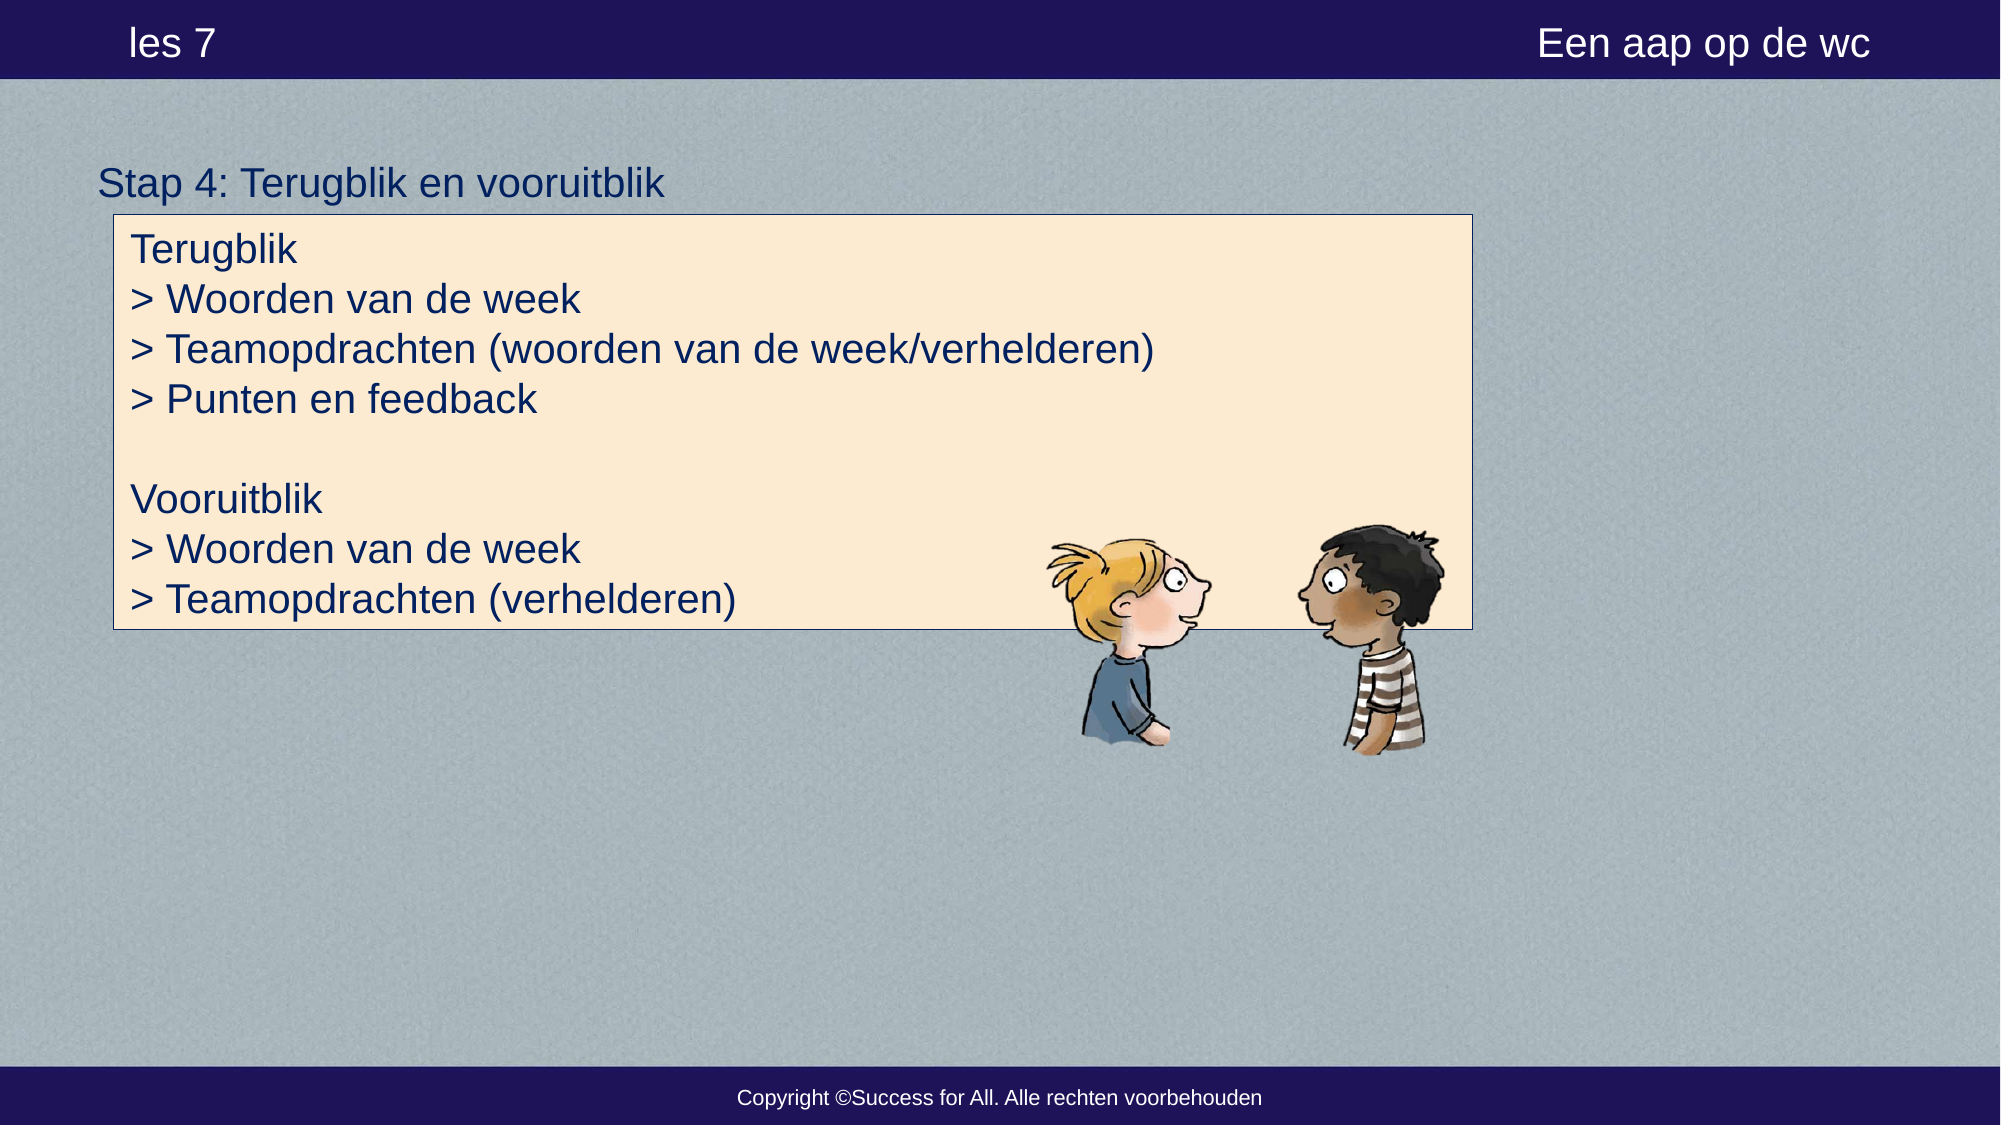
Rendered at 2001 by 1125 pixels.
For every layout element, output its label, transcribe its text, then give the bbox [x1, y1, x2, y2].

text_box Copyright ©Success for All. Alle rechten voorbehouden [0, 1076, 2000, 1125]
text_box les 7 [114, 8, 354, 73]
text_box Terugblik > Woorden van de week > Teamopdrachten (woorden van de week/verhelderen) > Punten en feedback Vooruitblik > Woorden van de week > Teamopdrachten (verhelderen) [113, 214, 1473, 630]
text_box Stap 4: Terugblik en vooruitblik [82, 148, 875, 214]
text_box Een aap op de wc [999, 8, 1886, 73]
picture [0, 0, 2001, 1125]
